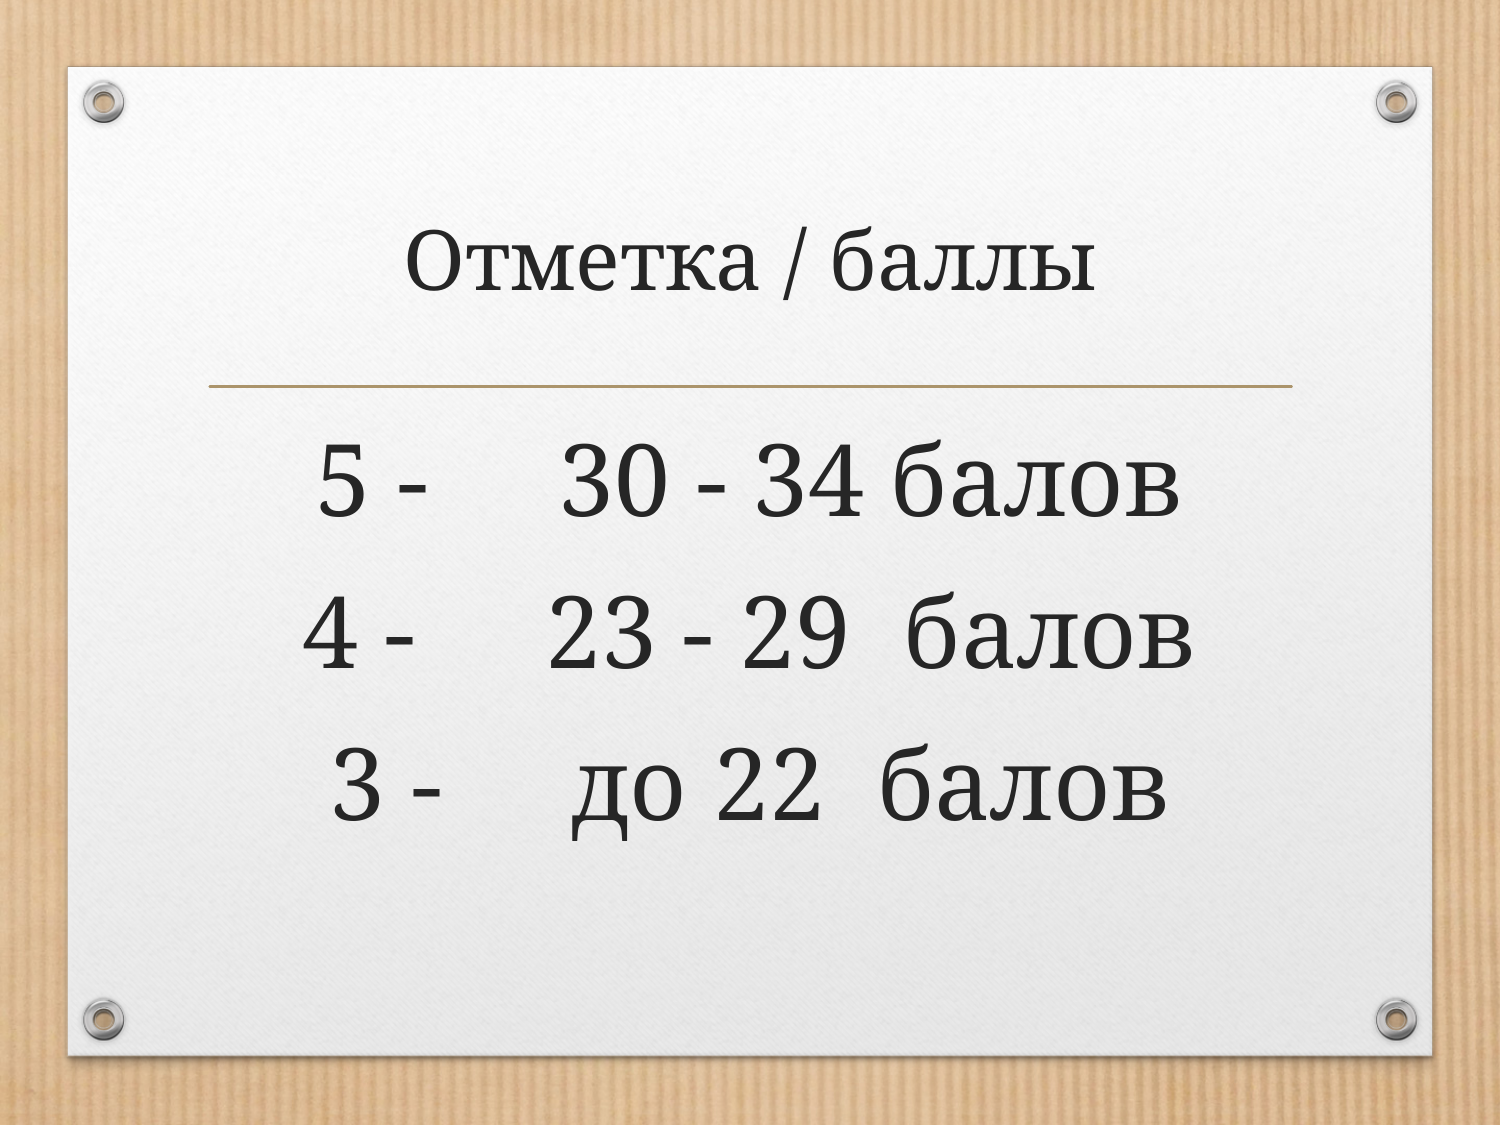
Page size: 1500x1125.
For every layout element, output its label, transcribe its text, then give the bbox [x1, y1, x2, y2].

title Отметка / баллы [193, 150, 1309, 365]
picture [0, 0, 1500, 1125]
list 5 - 30 - 34 балов 4 - 23 - 29 балов 3 - до 22 балов [193, 408, 1309, 974]
